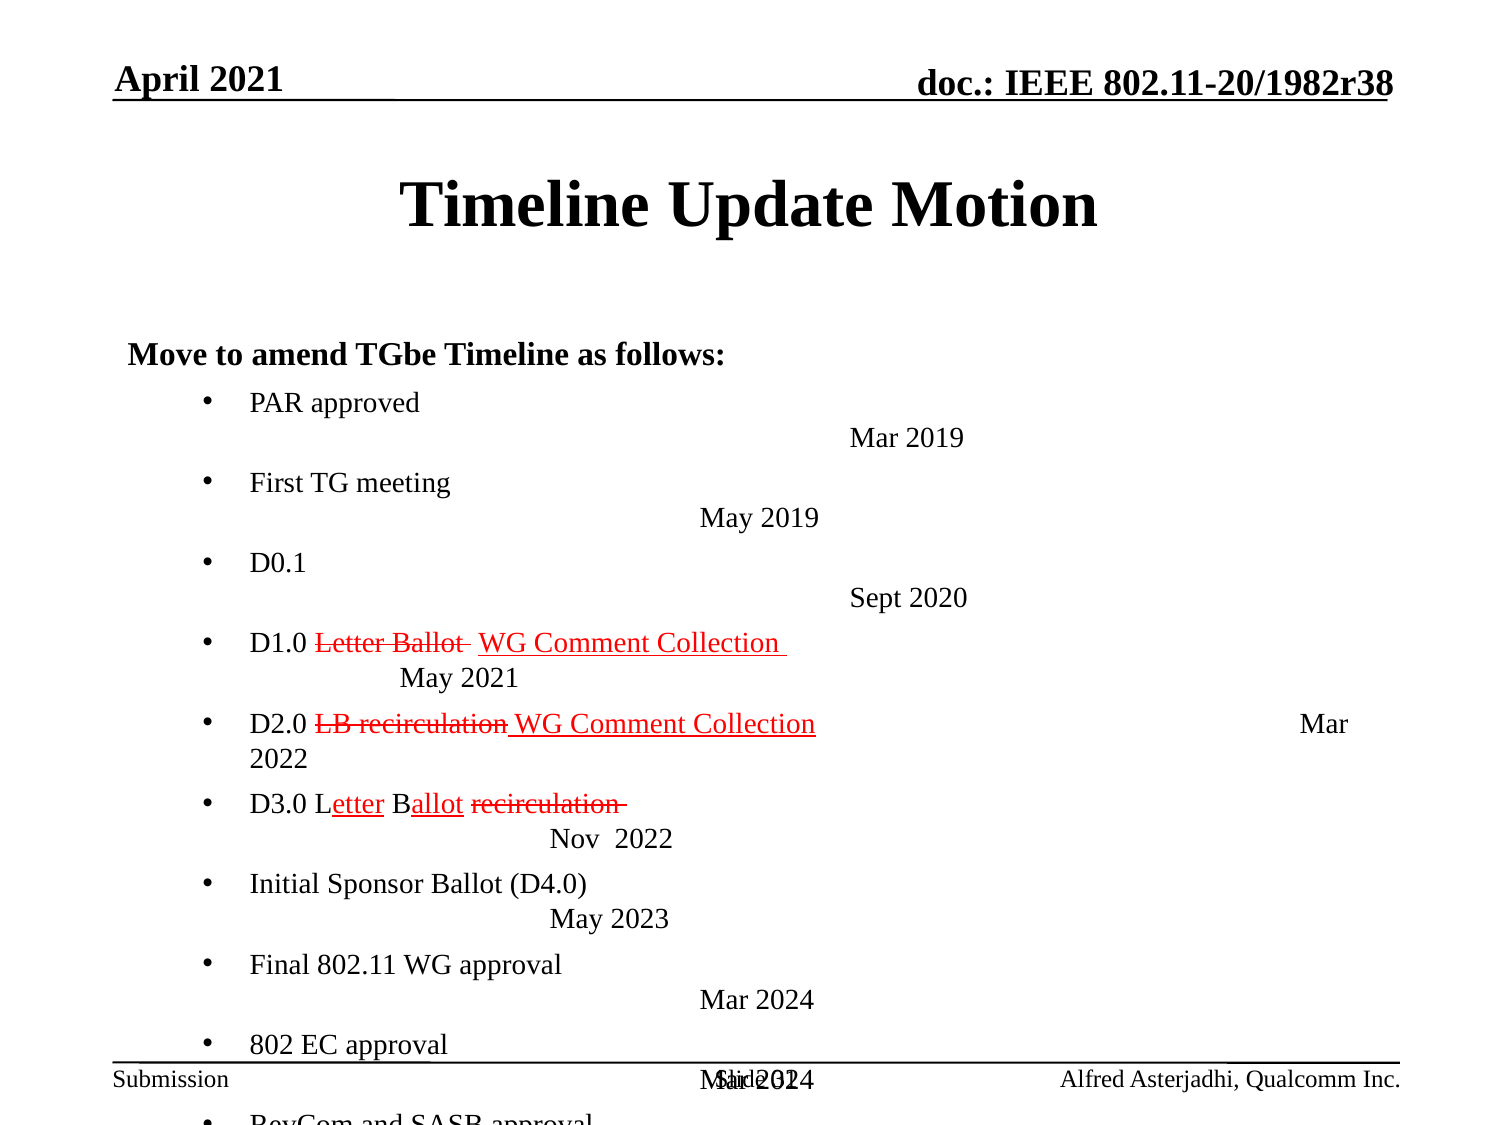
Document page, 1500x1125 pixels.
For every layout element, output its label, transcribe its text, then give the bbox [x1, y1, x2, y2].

footer Alfred Asterjadhi, Qualcomm Inc. [878, 1061, 1402, 1093]
slide_number Slide 31 [712, 1061, 800, 1123]
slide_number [114, 54, 423, 100]
title Timeline Update Motion [112, 112, 1388, 288]
list Move to amend TGbe Timeline as follows: PAR approved Mar 2019 First TG meeting May 2019 D0.1 Sept 2020 D1.0 Letter Ballot WG Comment Collection May 2021 D2.0 LB recirculation WG Comment Collection Mar 2022 D3.0 Letter Ballot recirculation Nov 2022 Initial Sponsor Ballot (D4.0) May 2023 Final 802.11 WG approval Mar 2024 802 EC approval Mar 2024 RevCom and SASB approval May 2024 Move: Bin Tian Second: Matthew Fischer Discussion: Minor discussion on whether motion number is needed. Not necessary. Result: Approved with unanimous consent. [112, 324, 1388, 1063]
